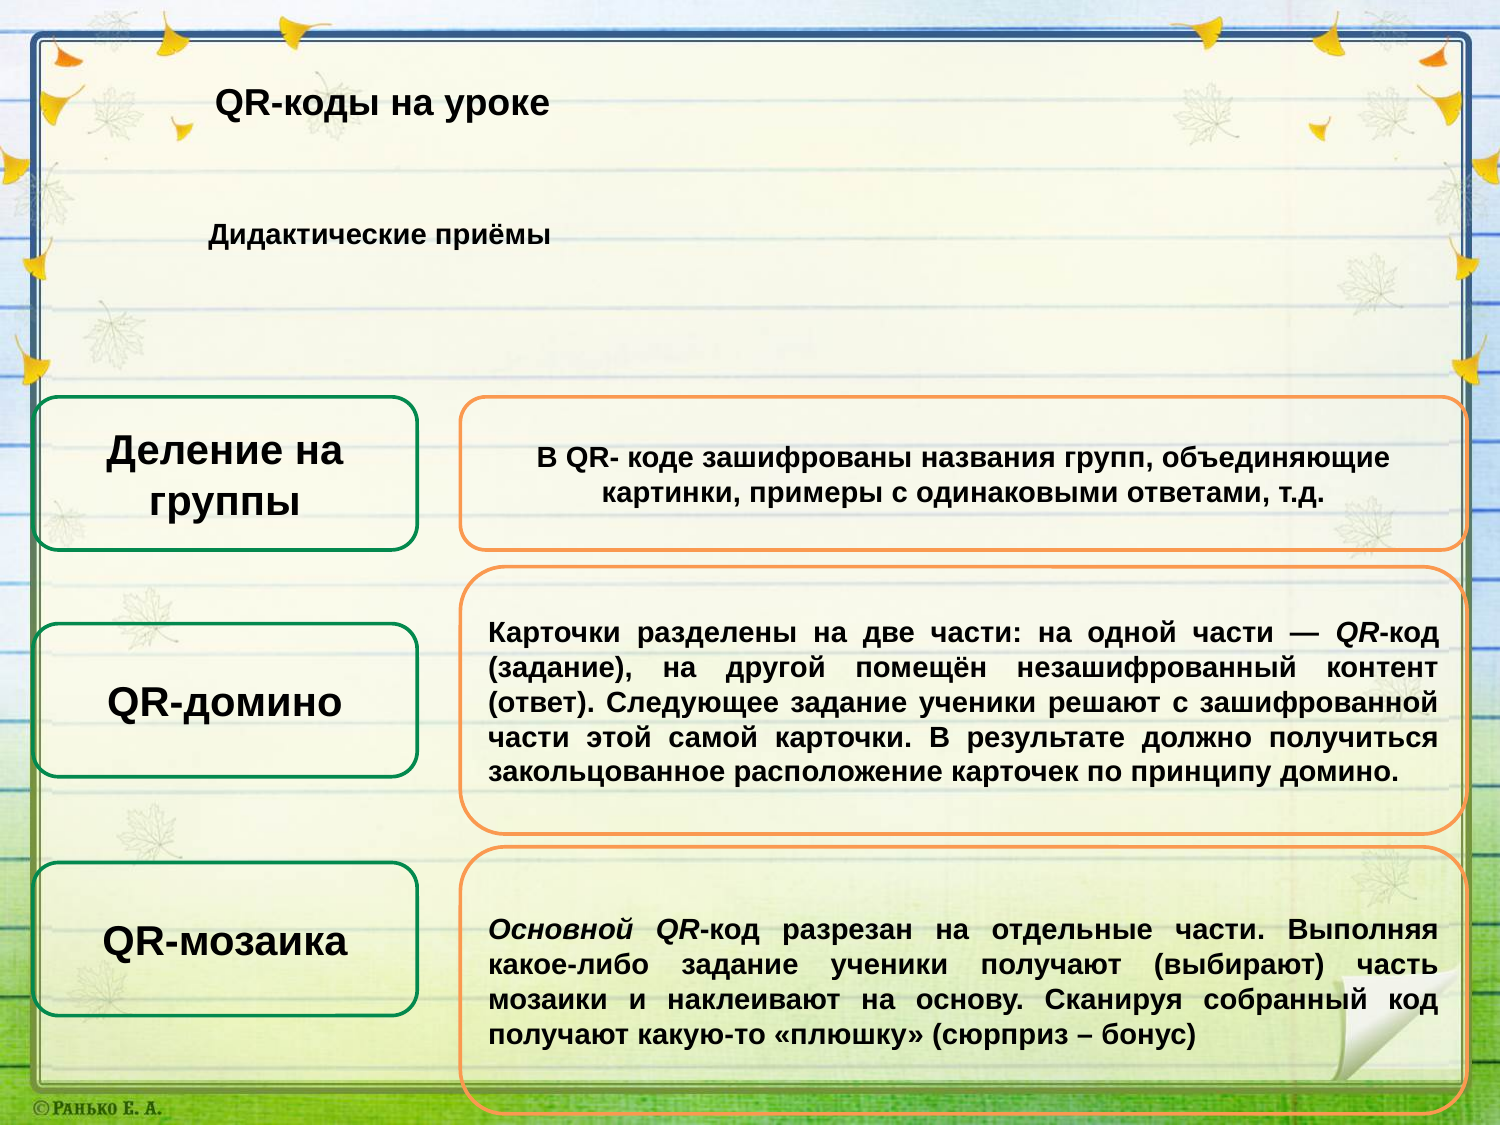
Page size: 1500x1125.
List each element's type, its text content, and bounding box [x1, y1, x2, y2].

picture [0, 0, 1500, 1125]
text_box Деление на группы [30, 394, 420, 553]
text_box QR-коды на уроке [200, 70, 582, 131]
text_box Дидактические приёмы [193, 207, 567, 258]
text_box Карточки разделены на две части: на одной части — QR-код (задание), на другой помещён незашифрованный контент (ответ). Следующее задание ученики решают с зашифрованной части этой самой карточки. В результате должно получиться закольцованное расположение карточек по принципу домино. [458, 564, 1470, 837]
text_box Основной QR-код разрезан на отдельные части. Выполняя какое-либо задание ученики получают (выбирают) часть мозаики и наклеивают на основу. Сканируя собранный код получают какую-то «плюшку» (сюрприз – бонус) [458, 844, 1470, 1116]
text_box В QR- коде зашифрованы названия групп, объединяющие картинки, примеры с одинаковыми ответами, т.д. [458, 394, 1470, 553]
text_box QR-мозаика [30, 860, 420, 1018]
text_box QR-домино [30, 621, 420, 779]
